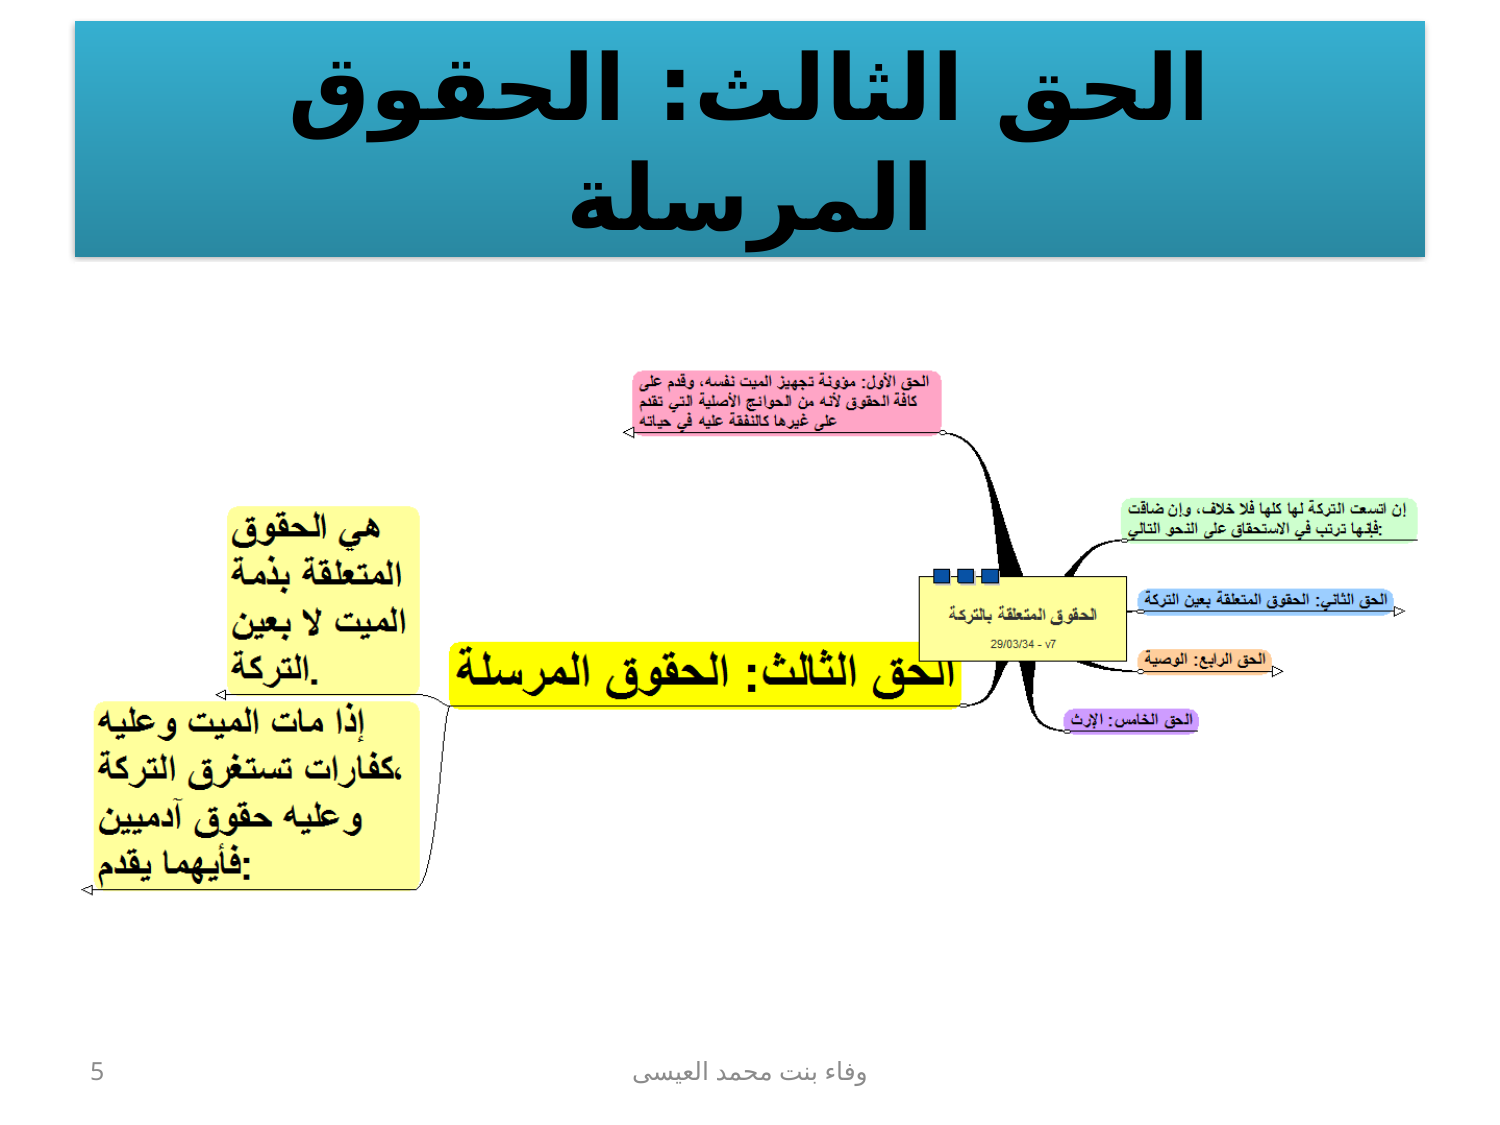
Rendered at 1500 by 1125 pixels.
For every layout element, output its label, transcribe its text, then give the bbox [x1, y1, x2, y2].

title الحق الثالث: الحقوق المرسلة [75, 21, 1425, 257]
picture [74, 262, 1426, 1005]
slide_number 5 [75, 1042, 425, 1103]
footer وفاء بنت محمد العيسى [512, 1042, 988, 1103]
